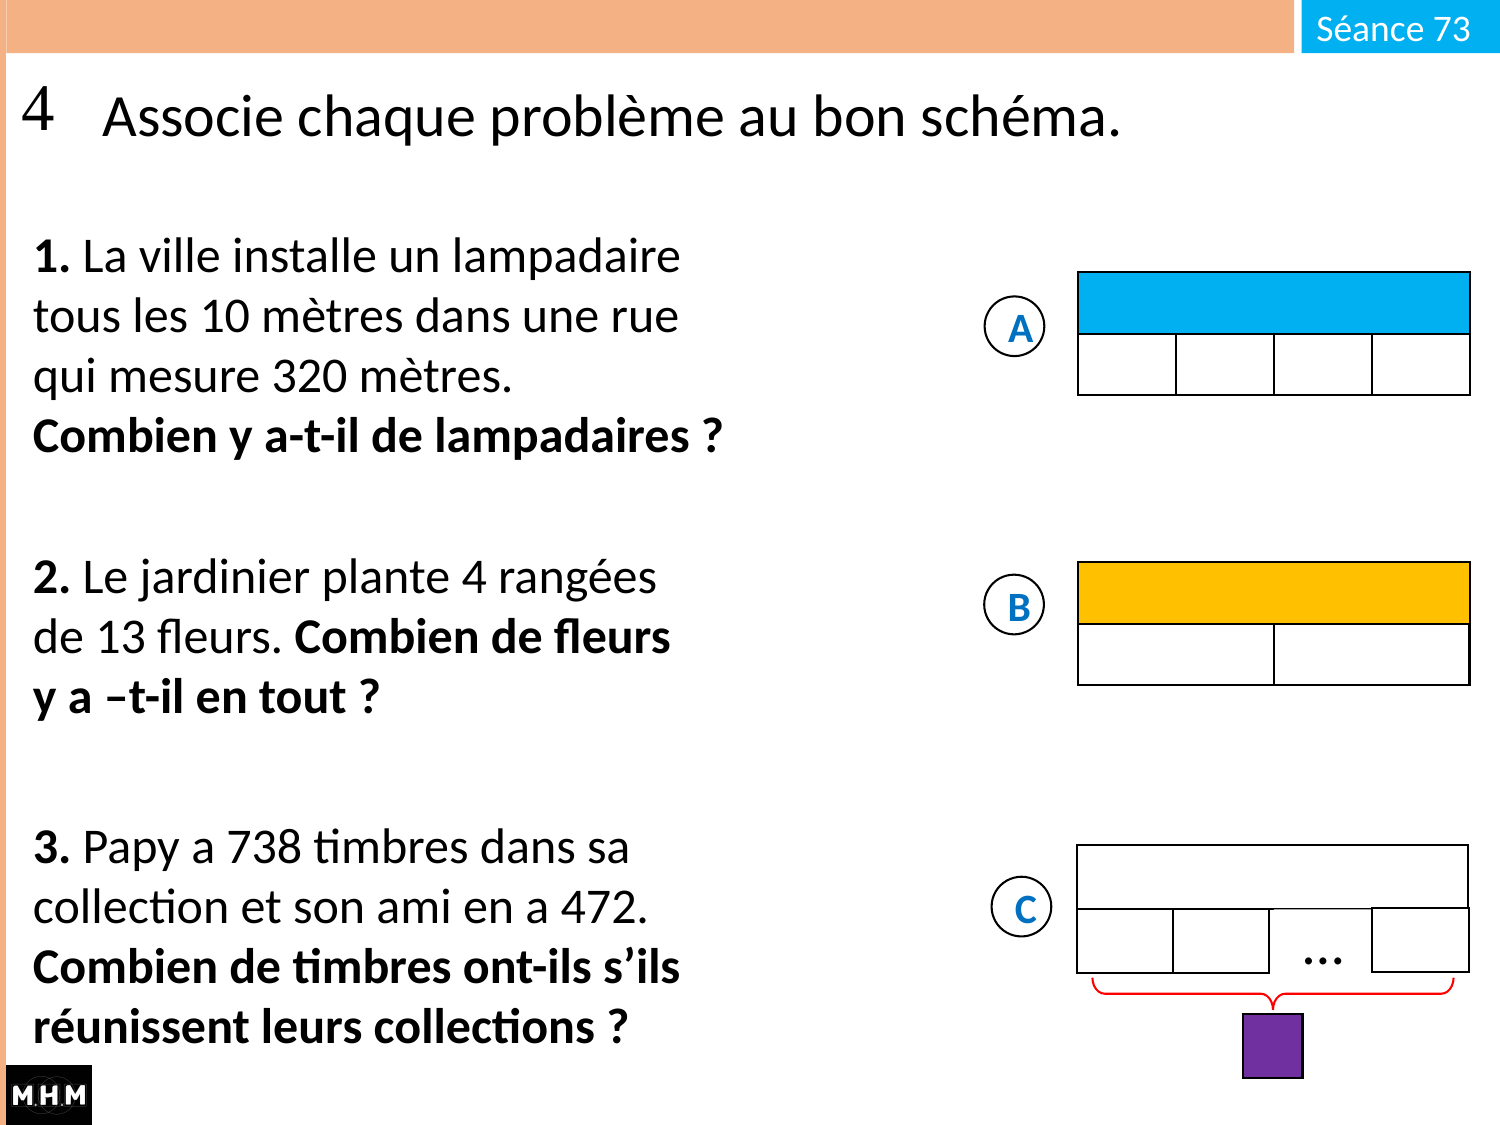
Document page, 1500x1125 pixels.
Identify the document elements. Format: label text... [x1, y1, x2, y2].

text_box 2. Le jardinier plante 4 rangées de 13 fleurs. Combien de fleurs y a –t-il en tout ? [18, 535, 690, 731]
text_box C [990, 875, 1053, 938]
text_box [1077, 562, 1470, 686]
text_box 3. Papy a 738 timbres dans sa collection et son ami en a 472. Combien de timbres ont-ils s’ils réunissent leurs collections ? [18, 805, 728, 1061]
picture [6, 1065, 92, 1125]
text_box A [983, 295, 1046, 358]
title Associe chaque problème au bon schéma. [87, 32, 1382, 158]
text_box 1. La ville installe un lampadaire tous les 10 mètres dans une rue qui mesure 320 mètres. Combien y a-t-il de lampadaires ? [18, 214, 742, 470]
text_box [1077, 272, 1470, 396]
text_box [1076, 844, 1469, 1079]
text_box B [983, 573, 1045, 636]
